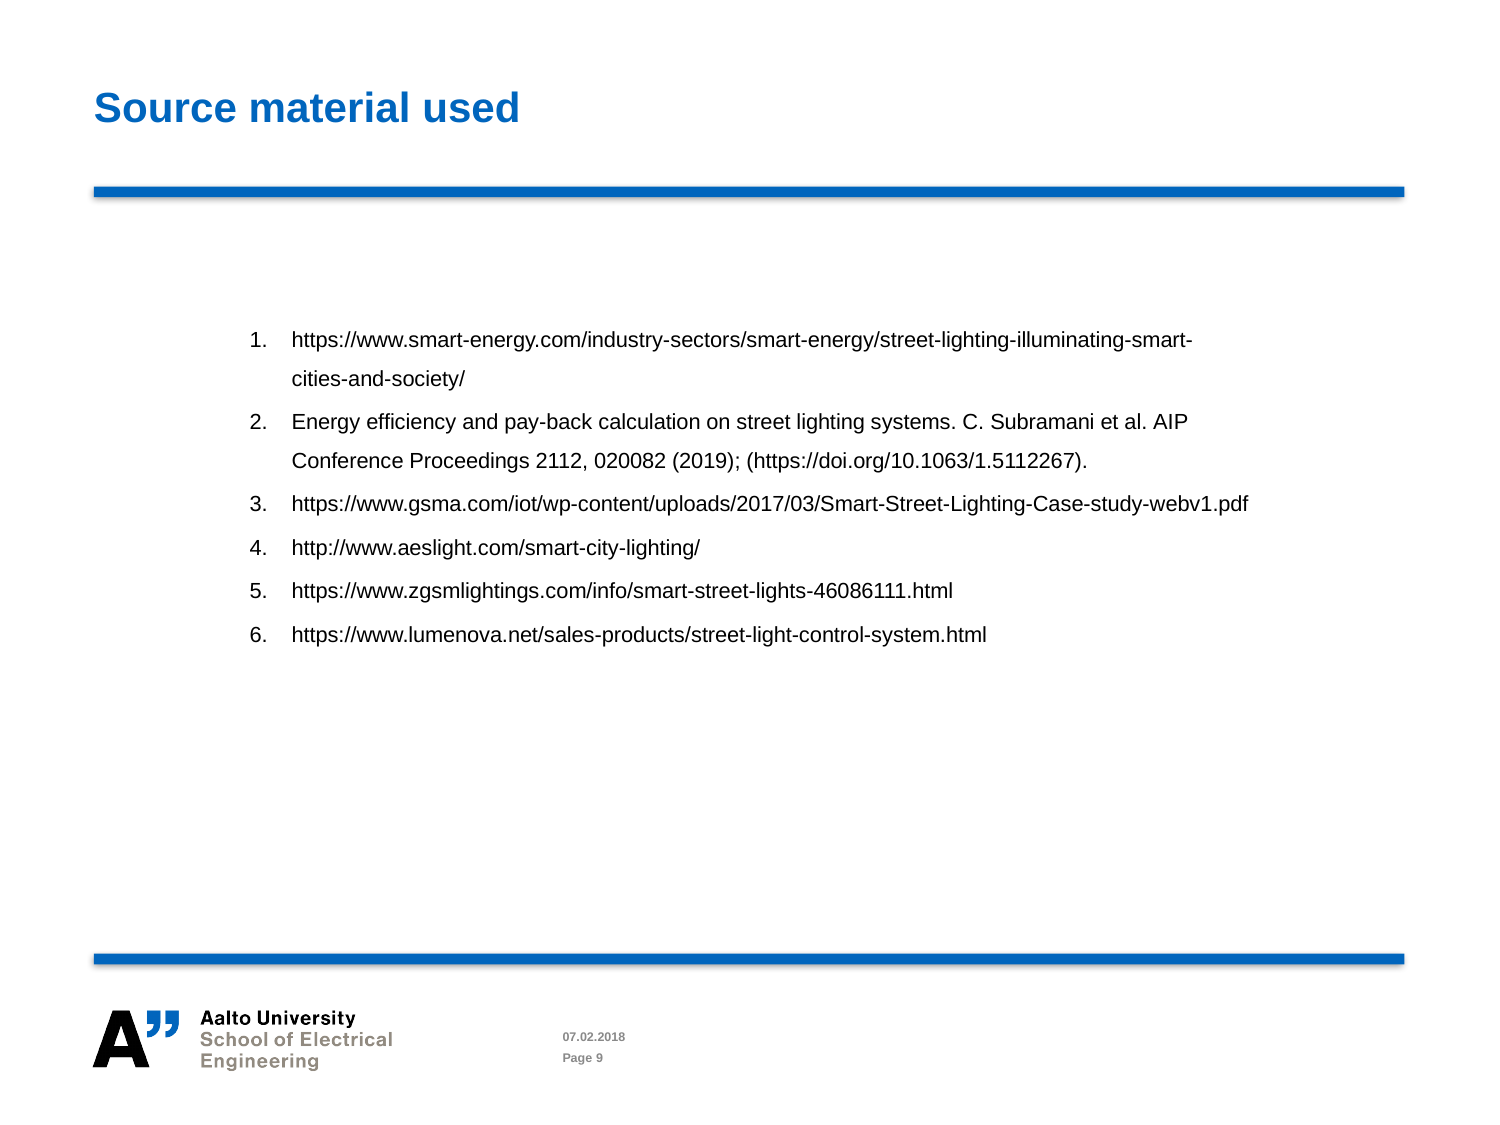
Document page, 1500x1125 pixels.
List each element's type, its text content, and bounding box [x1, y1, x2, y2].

picture [35, 953, 449, 1125]
title Source material used [93, 80, 1369, 228]
slide_number Page 9 [562, 1050, 816, 1071]
list https://www.smart-energy.com/industry-sectors/smart-energy/street-lighting-illuminating-smart-cities-and-society/ Energy efficiency and pay-back calculation on street lighting systems. C. Subramani et al. AIP Conference Proceedings 2112, 020082 (2019); (https://doi.org/10.1063/1.5112267). https://www.gsma.com/iot/wp-content/uploads/2017/03/Smart-Street-Lighting-Case-study-webv1.pdf http://www.aeslight.com/smart-city-lighting/ https://www.zgsmlightings.com/info/smart-street-lights-46086111.html https://www.lumenova.net/sales-products/street-light-control-system.html [249, 312, 1251, 822]
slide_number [562, 1029, 816, 1050]
